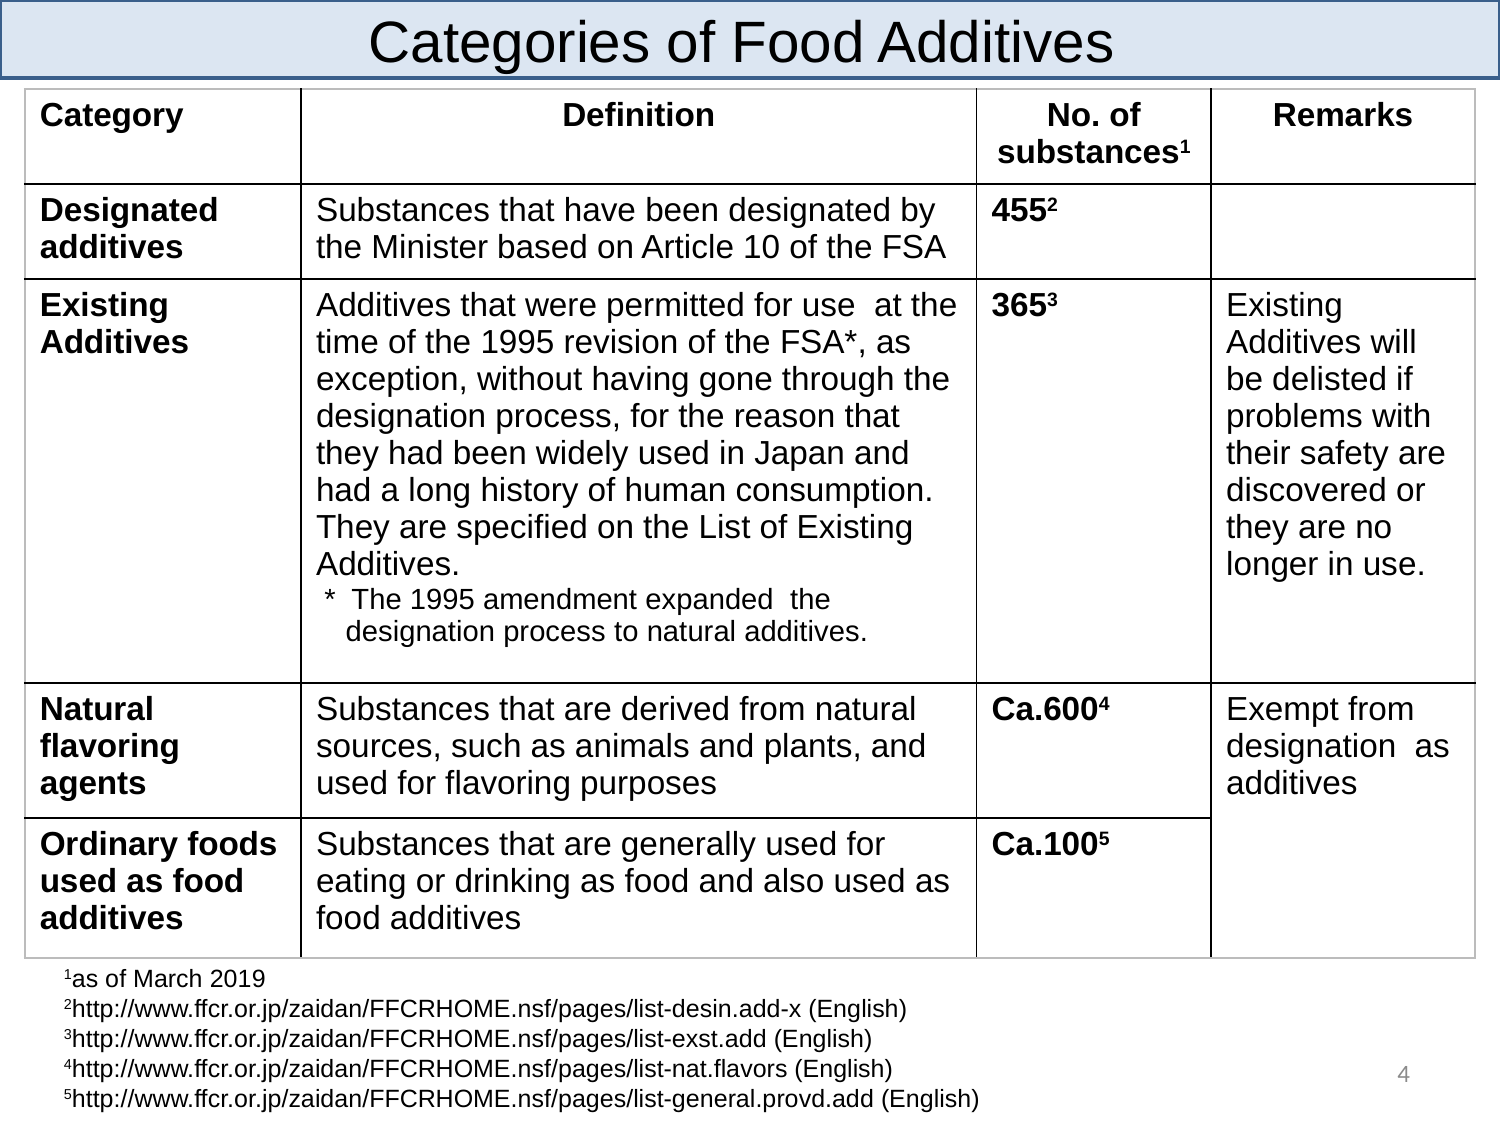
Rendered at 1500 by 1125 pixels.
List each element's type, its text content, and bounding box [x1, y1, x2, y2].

table_cell Existing Additives will be delisted if problems with their safety are discovered or they are no longer in use. [1212, 280, 1474, 682]
table_cell Ordinary foods used as food additives [26, 819, 300, 954]
table_cell [1212, 185, 1474, 278]
table_header Category [26, 90, 300, 183]
table_cell 3653 [977, 280, 1210, 682]
table_header No. of substances1 [977, 90, 1210, 183]
table_cell Substances that have been designated by the Minister based on Article 10 of the FSA [302, 185, 976, 278]
text_box Categories of Food Additives [0, 0, 1500, 80]
table_header Remarks [1212, 90, 1474, 183]
table_cell Existing Additives [26, 280, 300, 682]
table_header Definition [302, 90, 976, 183]
slide_number 4 [1074, 1042, 1425, 1103]
table_cell Exempt from designation as additives [1212, 684, 1474, 954]
table_cell Designated additives [26, 185, 300, 278]
table_cell Additives that were permitted for use at the time of the 1995 revision of the FSA*, as exception, without having gone through the designation process, for the reason that they had been widely used in Japan and had a long history of human consumption. They are specified on the List of Existing Additives. * The 1995 amendment expanded the designation process to natural additives. [302, 280, 976, 682]
table_cell Ca.6004 [977, 684, 1210, 817]
table_cell Natural flavoring agents [26, 684, 300, 817]
text_box 1as of March 2019 2http://www.ffcr.or.jp/zaidan/FFCRHOME.nsf/pages/list-desin.add-x (English) 3http://www.ffcr.or.jp/zaidan/FFCRHOME.nsf/pages/list-exst.add (English) 4http://www.ffcr.or.jp/zaidan/FFCRHOME.nsf/pages/list-nat.flavors (English) 5http://www.ffcr.or.jp/zaidan/FFCRHOME.nsf/pages/list-general.provd.add (English) [4, 954, 1500, 1120]
table_cell 4552 [977, 185, 1210, 278]
table_cell Substances that are derived from natural sources, such as animals and plants, and used for flavoring purposes [302, 684, 976, 817]
table_cell Ca.1005 [977, 819, 1210, 954]
table_cell Substances that are generally used for eating or drinking as food and also used as food additives [302, 819, 976, 954]
